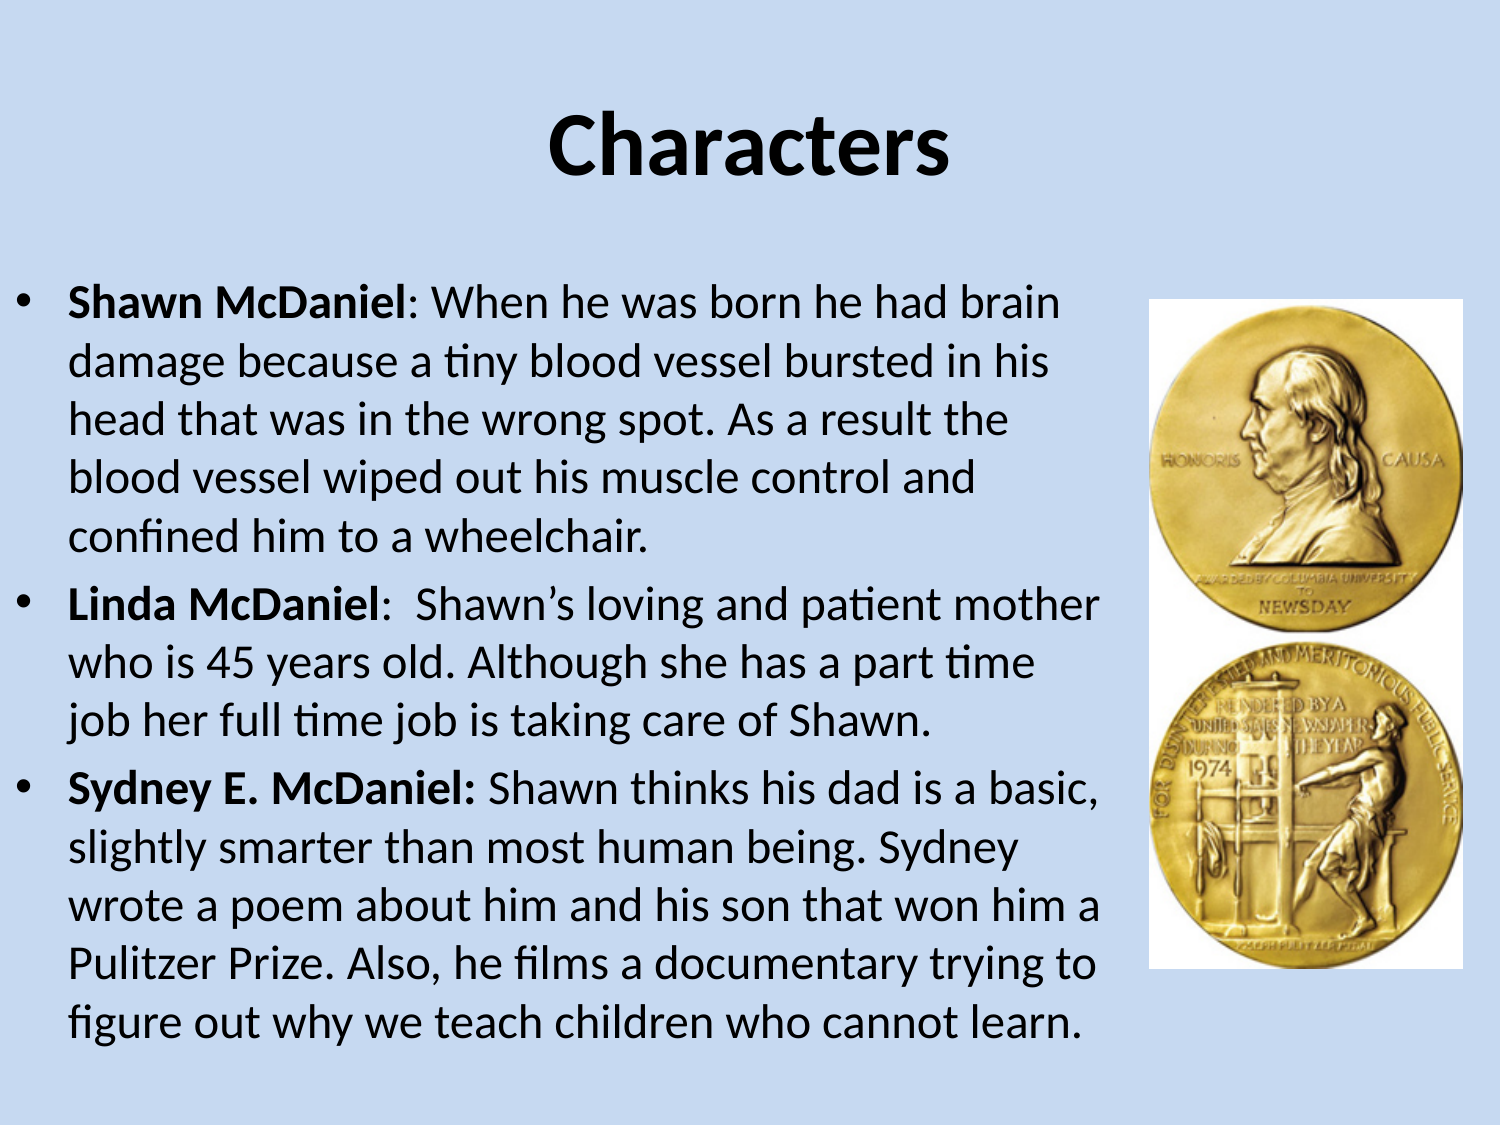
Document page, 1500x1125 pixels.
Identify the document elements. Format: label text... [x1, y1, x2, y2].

title Characters [75, 45, 1425, 233]
list Shawn McDaniel: When he was born he had brain damage because a tiny blood vessel bursted in his head that was in the wrong spot. As a result the blood vessel wiped out his muscle control and confined him to a wheelchair. Linda McDaniel: Shawn’s loving and patient mother who is 45 years old. Although she has a part time job her full time job is taking care of Shawn. Sydney E. McDaniel: Shawn thinks his dad is a basic, slightly smarter than most human being. Sydney wrote a poem about him and his son that won him a Pulitzer Prize. Also, he films a documentary trying to figure out why we teach children who cannot learn. [0, 262, 1125, 1125]
picture [1149, 299, 1463, 969]
